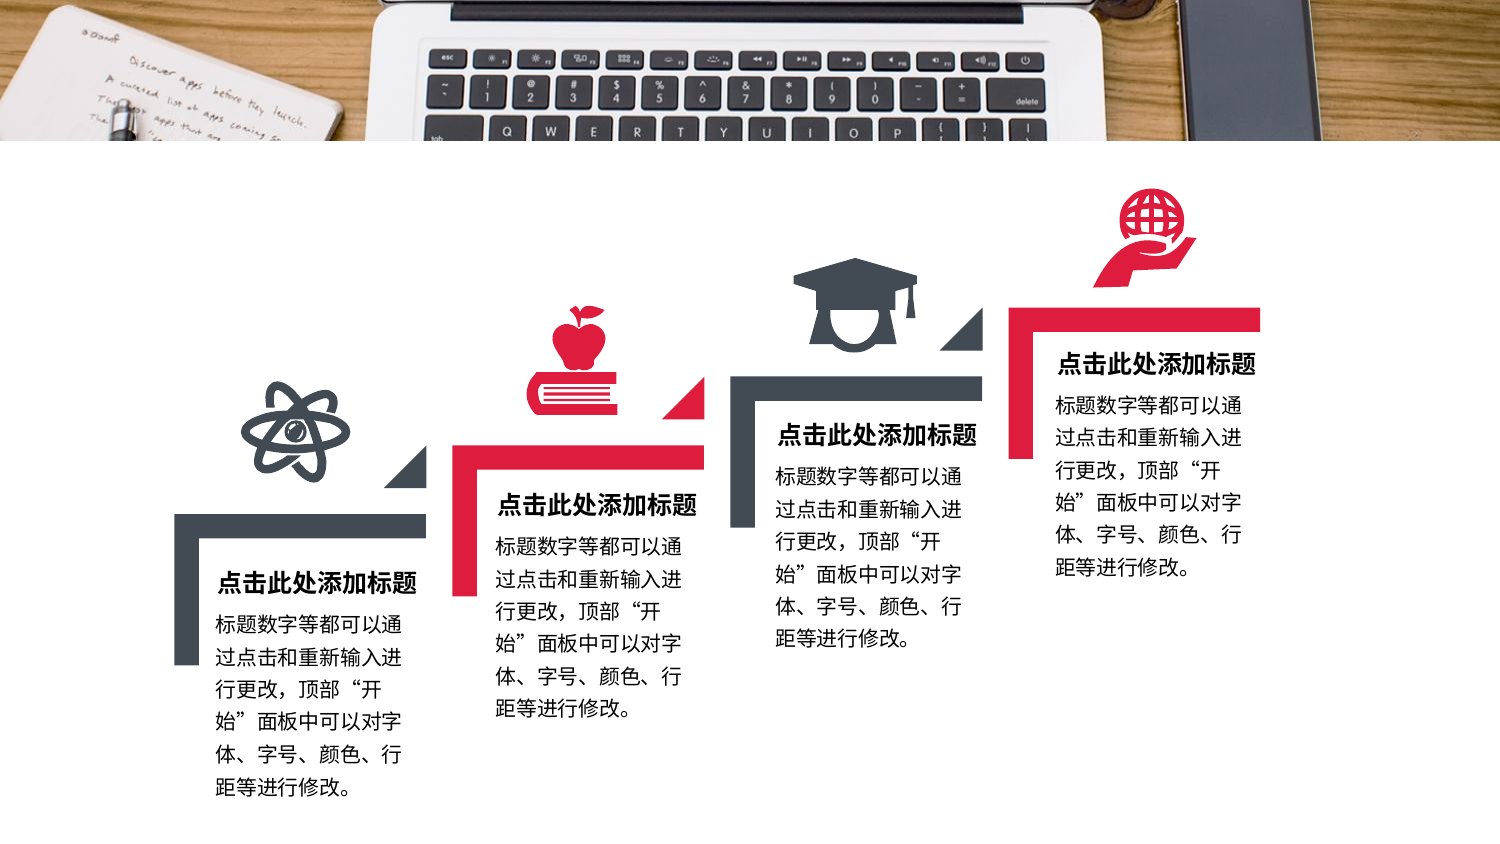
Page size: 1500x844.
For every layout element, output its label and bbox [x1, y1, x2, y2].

picture [0, 0, 1500, 141]
text_box [1008, 188, 1277, 589]
text_box [730, 257, 998, 660]
text_box [452, 301, 718, 730]
text_box [174, 379, 438, 809]
